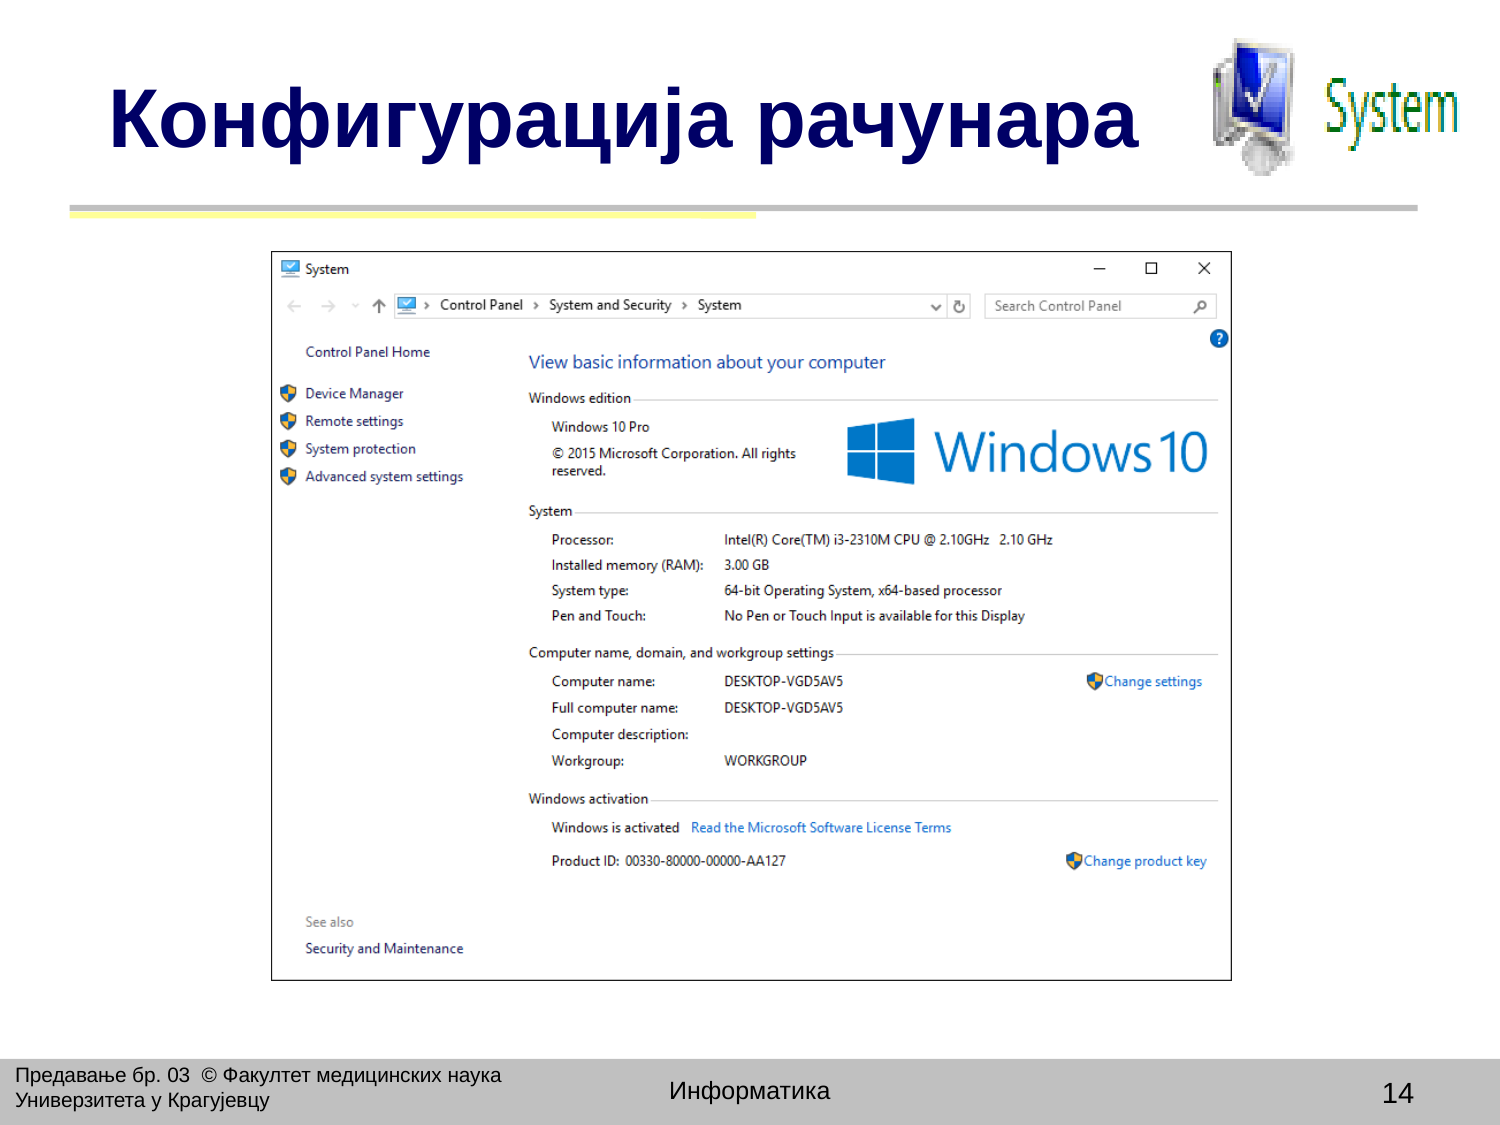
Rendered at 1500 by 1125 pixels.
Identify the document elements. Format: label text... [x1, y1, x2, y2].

slide_number 14 [1079, 1066, 1430, 1125]
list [1195, 34, 1468, 192]
slide_number Предавање бр. 03 © Факултет медицинских наука Универзитета у Крагујевцу [0, 1053, 614, 1108]
footer Информатика [512, 1066, 988, 1125]
title Конфигурација рачунара [69, 19, 1426, 208]
picture [271, 251, 1232, 981]
